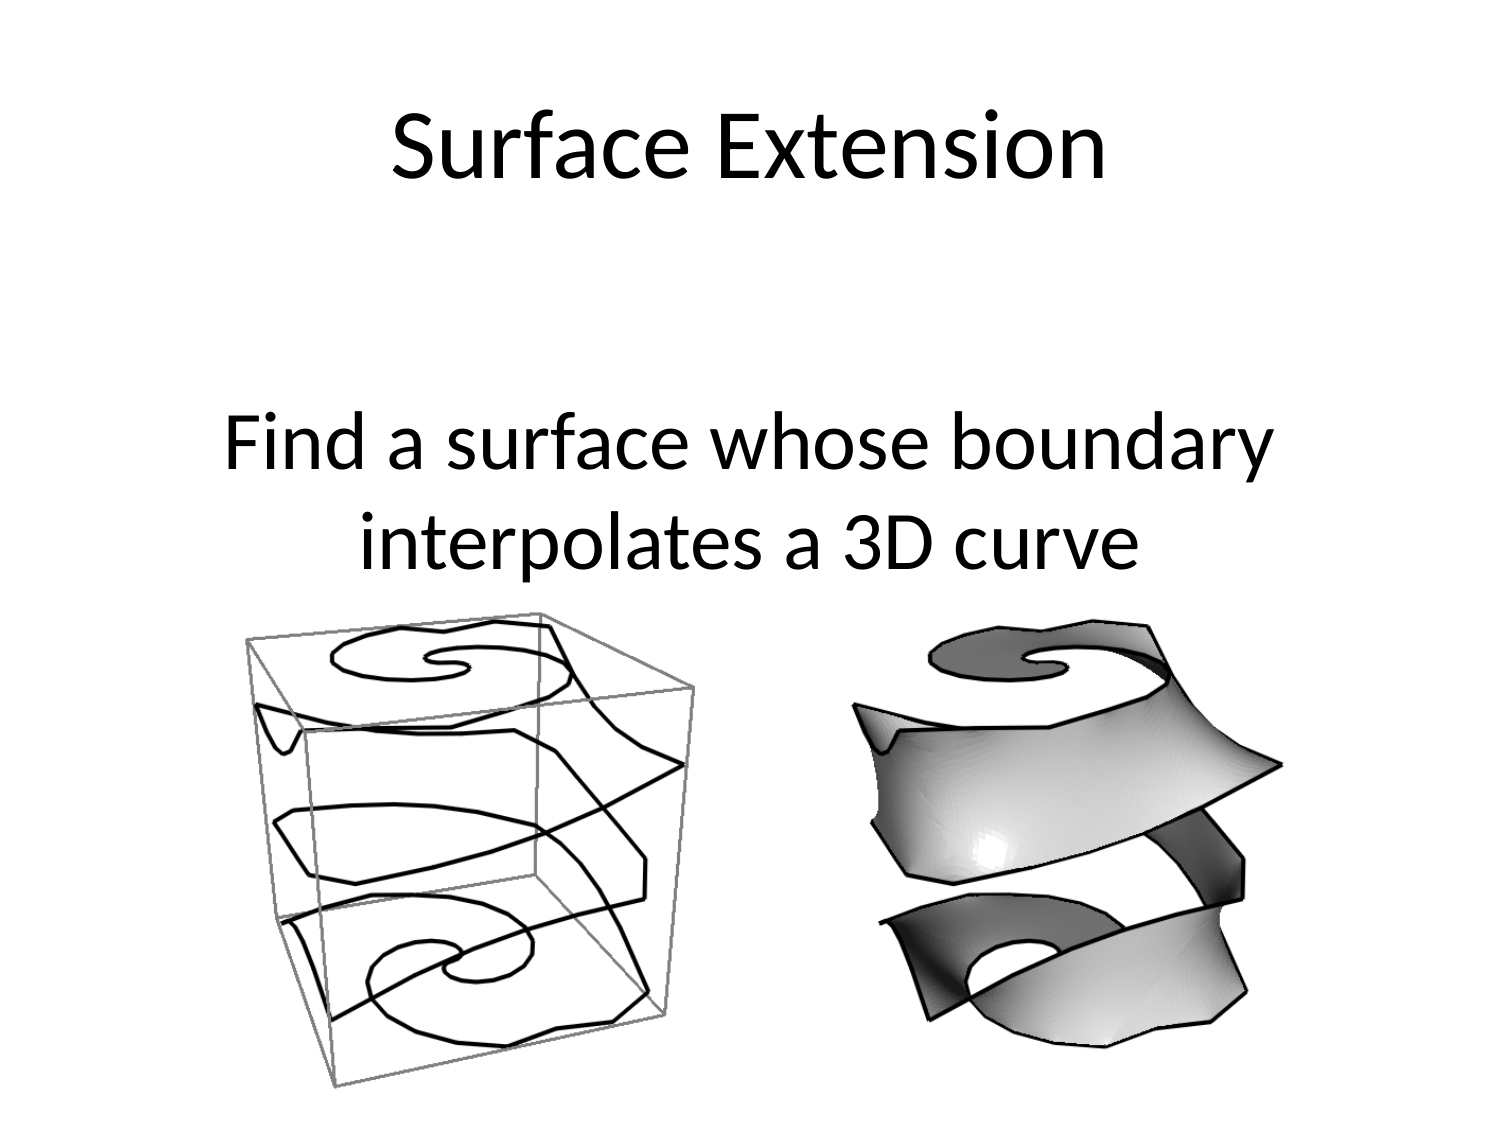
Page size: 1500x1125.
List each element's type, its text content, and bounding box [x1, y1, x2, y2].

list Find a surface whose boundary interpolates a 3D curve [75, 262, 1425, 1005]
picture [785, 587, 1311, 1113]
title Surface Extension [75, 45, 1425, 233]
picture [187, 587, 713, 1113]
